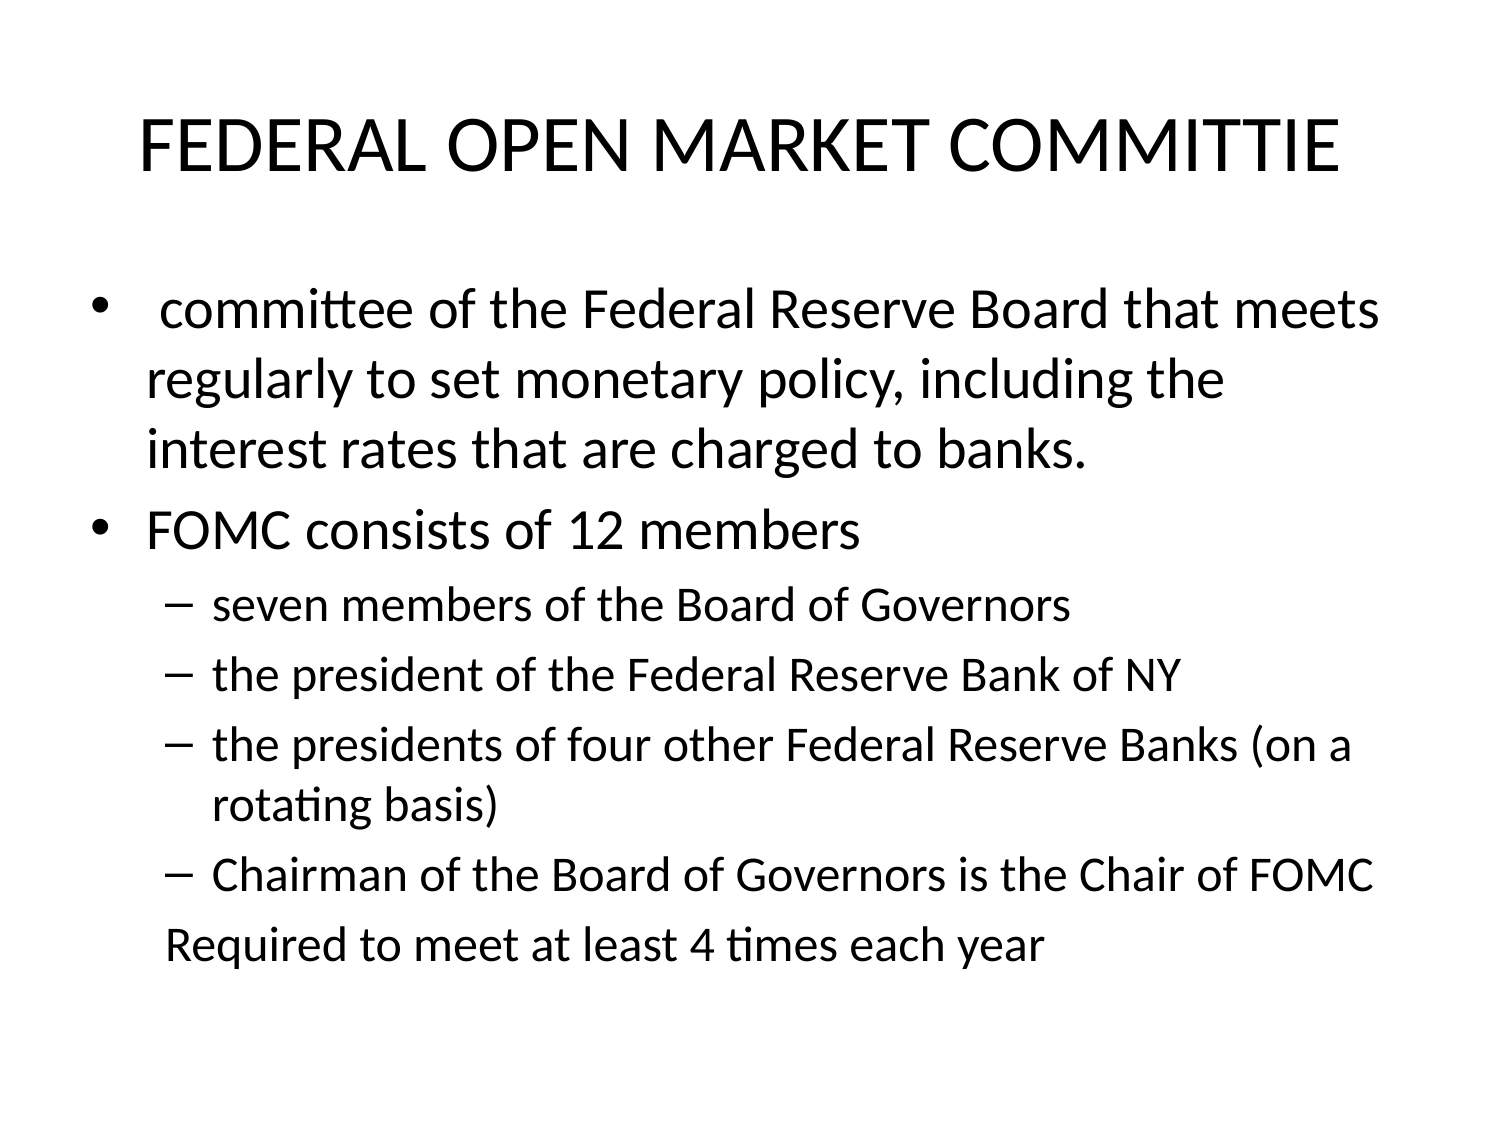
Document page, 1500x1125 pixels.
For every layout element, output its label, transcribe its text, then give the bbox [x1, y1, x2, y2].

title FEDERAL OPEN MARKET COMMITTIE [75, 45, 1425, 233]
list committee of the Federal Reserve Board that meets regularly to set monetary policy, including the interest rates that are charged to banks. FOMC consists of 12 members seven members of the Board of Governors the president of the Federal Reserve Bank of NY the presidents of four other Federal Reserve Banks (on a rotating basis) Chairman of the Board of Governors is the Chair of FOMC Required to meet at least 4 times each year [75, 262, 1425, 1005]
